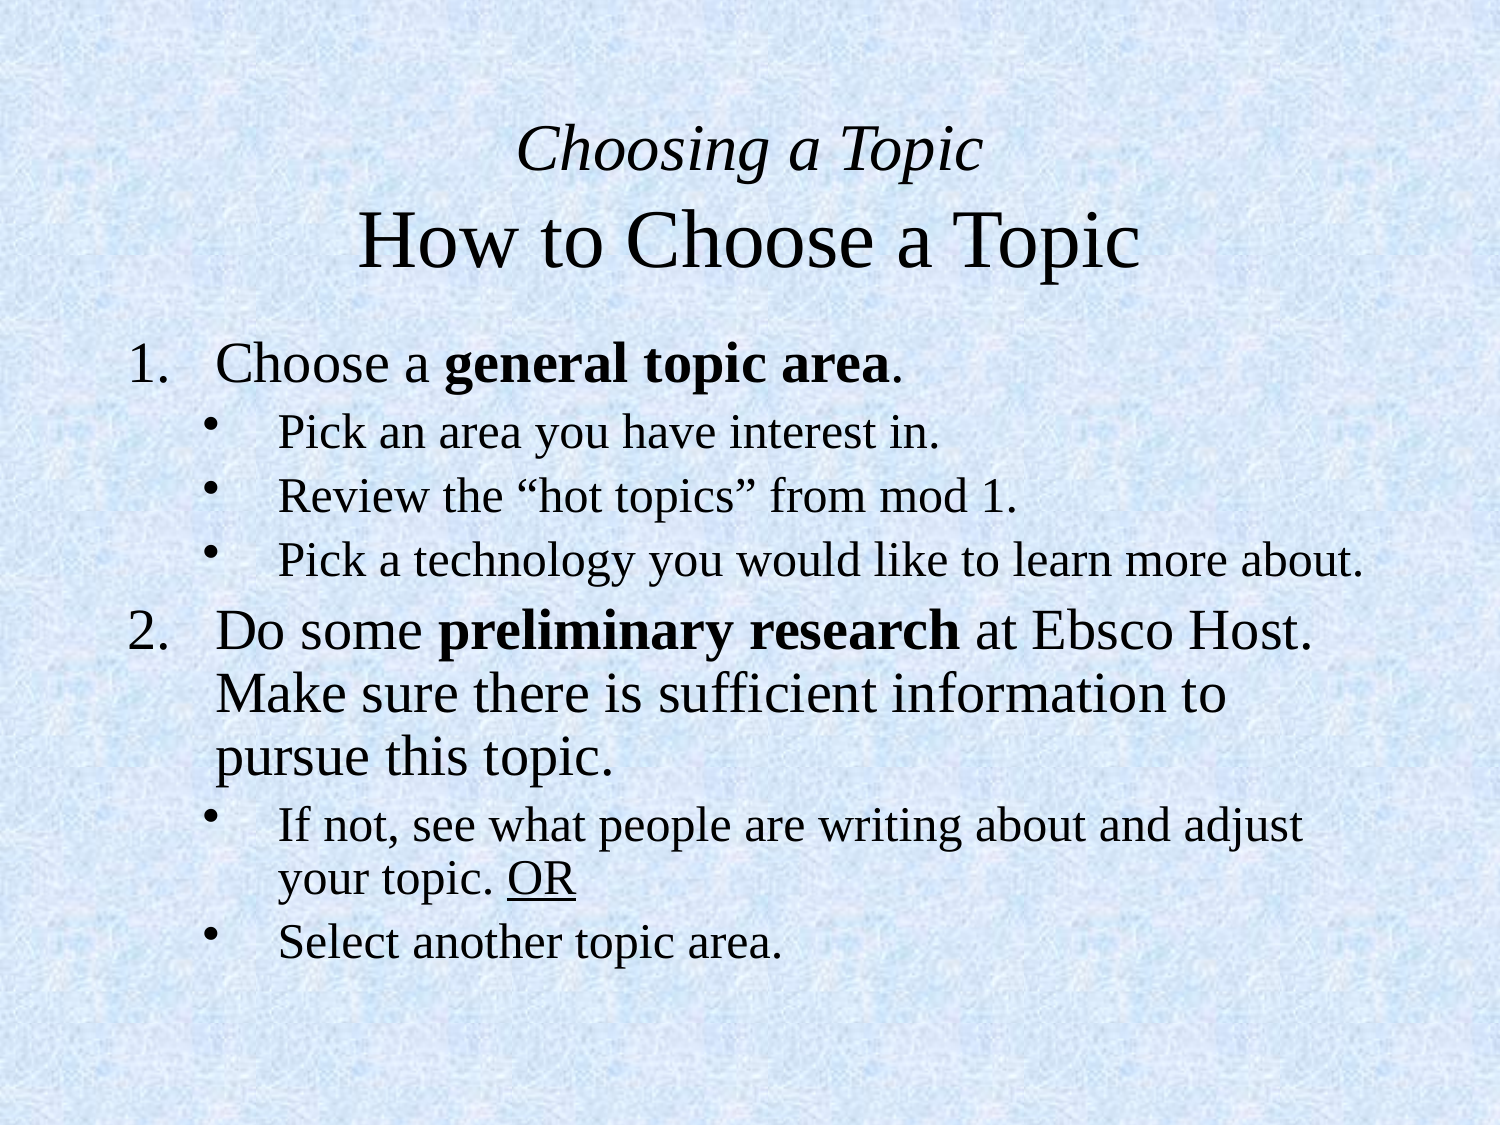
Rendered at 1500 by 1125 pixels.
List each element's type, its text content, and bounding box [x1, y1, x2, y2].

picture [0, 0, 1500, 1125]
title Choosing a Topic How to Choose a Topic [112, 99, 1388, 288]
list Choose a general topic area. Pick an area you have interest in. Review the “hot topics” from mod 1. Pick a technology you would like to learn more about. Do some preliminary research at Ebsco Host. Make sure there is sufficient information to pursue this topic. If not, see what people are writing about and adjust your topic. OR Select another topic area. [112, 324, 1388, 1001]
